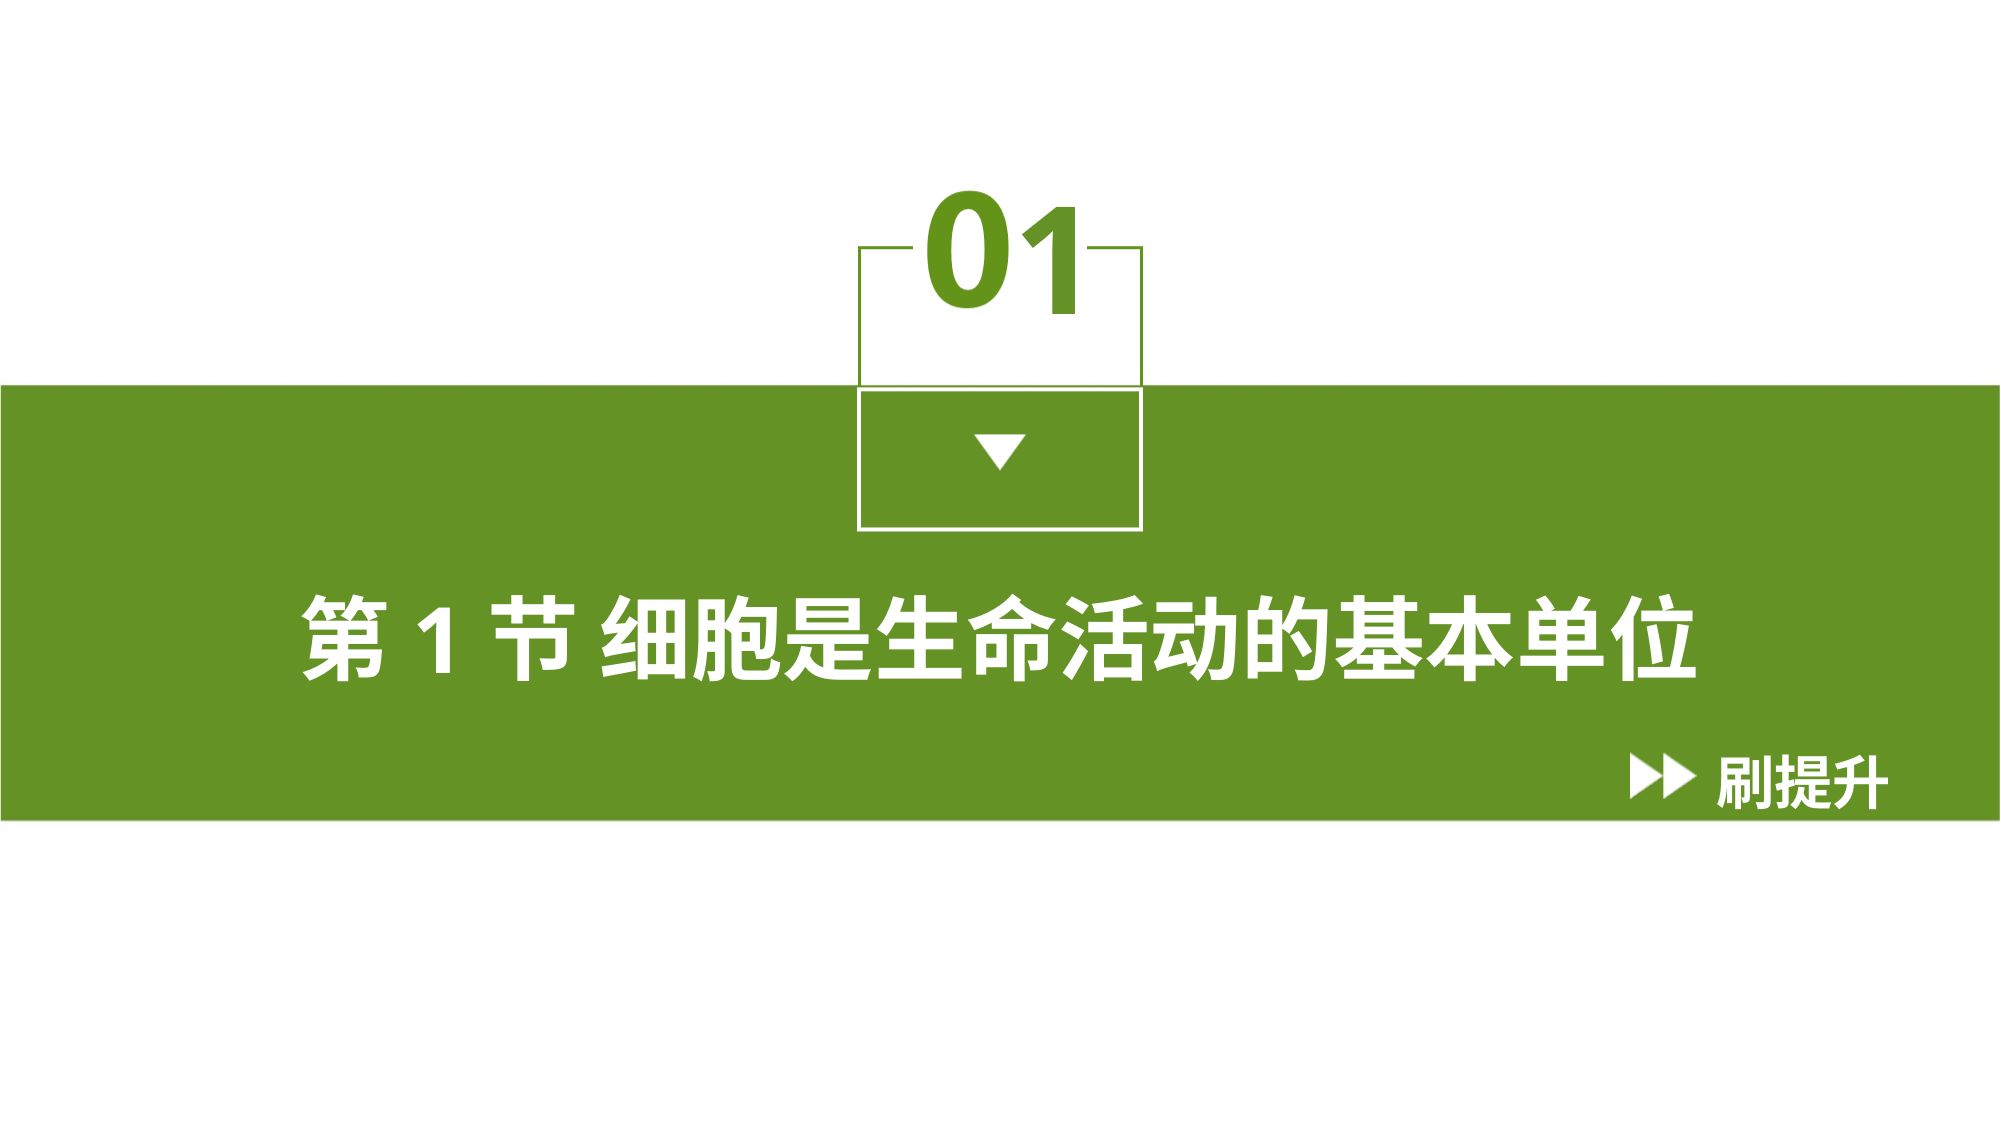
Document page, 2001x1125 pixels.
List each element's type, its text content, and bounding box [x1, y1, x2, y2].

text_box 第1节 细胞是生命活动的基本单位 [0, 572, 2000, 699]
picture [0, 0, 2000, 572]
picture [0, 699, 2000, 1125]
text_box 刷提升 [1715, 712, 1997, 818]
text_box 1 [1013, 156, 1173, 353]
